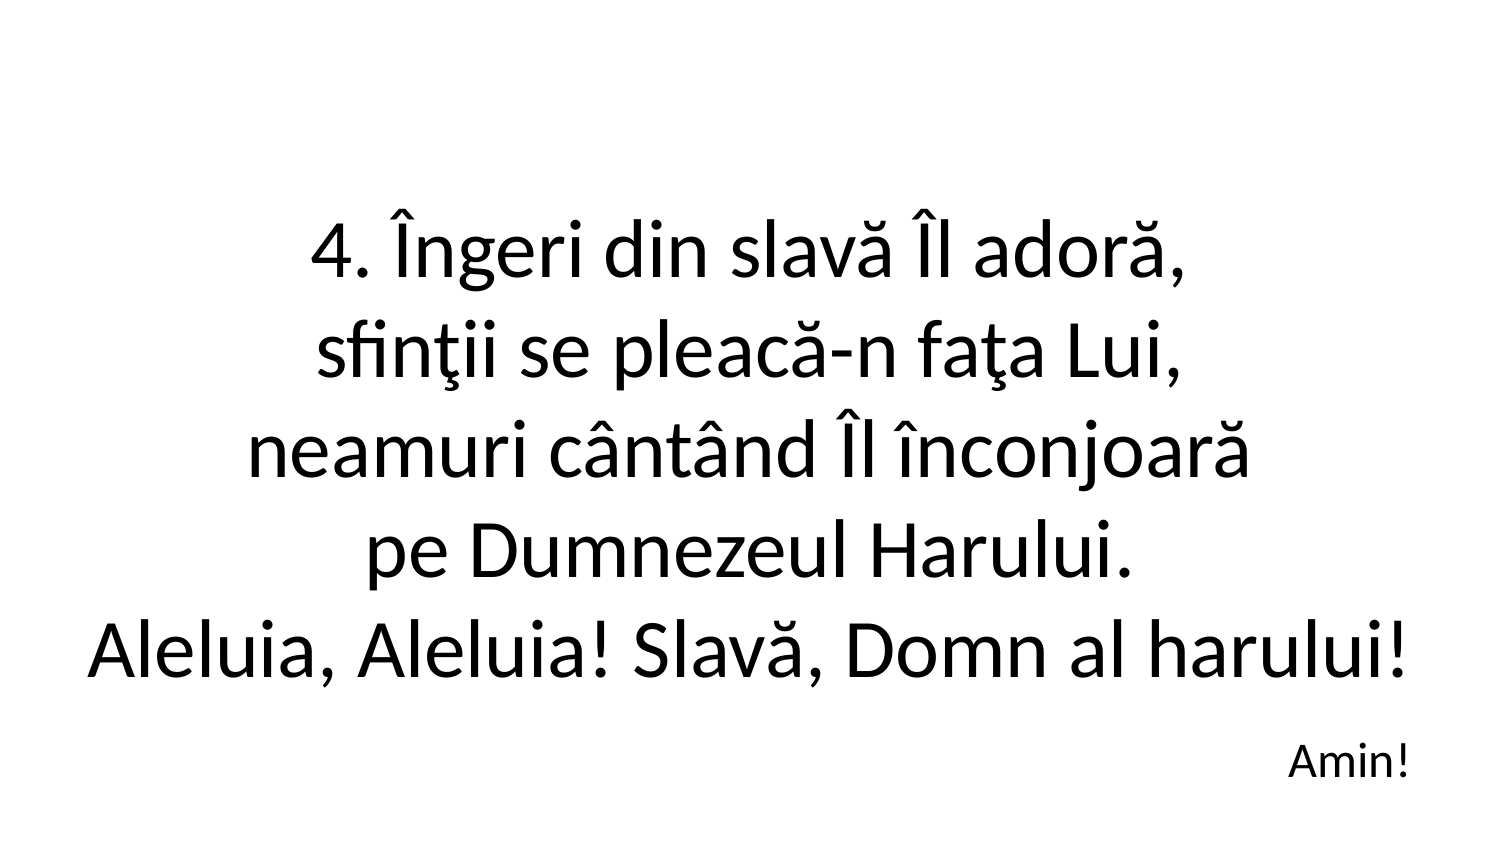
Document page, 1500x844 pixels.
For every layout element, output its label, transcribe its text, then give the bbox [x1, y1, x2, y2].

text_box Amin! [1273, 674, 1427, 795]
text_box 4. Îngeri din slavă Îl adoră, sfinţii se pleacă-n faţa Lui, neamuri cântând Îl înconjoară pe Dumnezeul Harului. Aleluia, Aleluia! Slavă, Domn al harului! [72, 142, 1428, 702]
